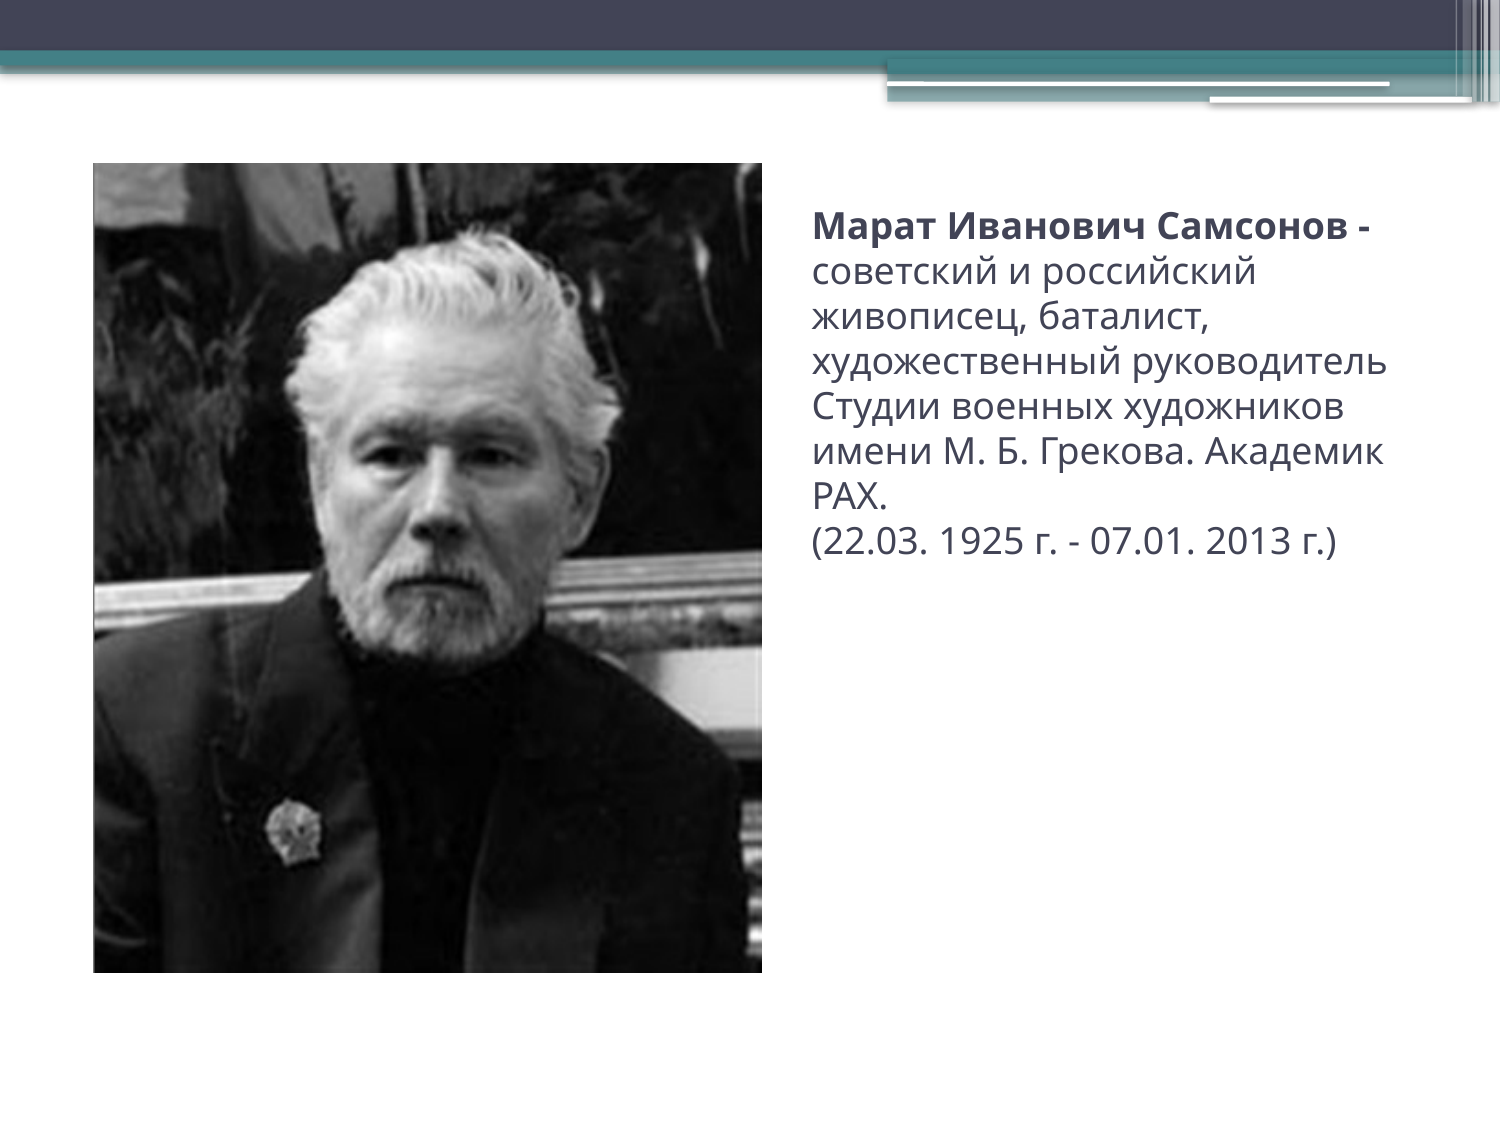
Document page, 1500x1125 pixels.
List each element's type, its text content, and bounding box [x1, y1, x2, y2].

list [93, 163, 762, 973]
title Марат Иванович Самсонов - советский и российский живописец, баталист, художественный руководитель Студии военных художников имени М. Б. Грекова. Академик РАХ. (22.03. 1925 г. - 07.01. 2013 г.) [796, 187, 1425, 352]
